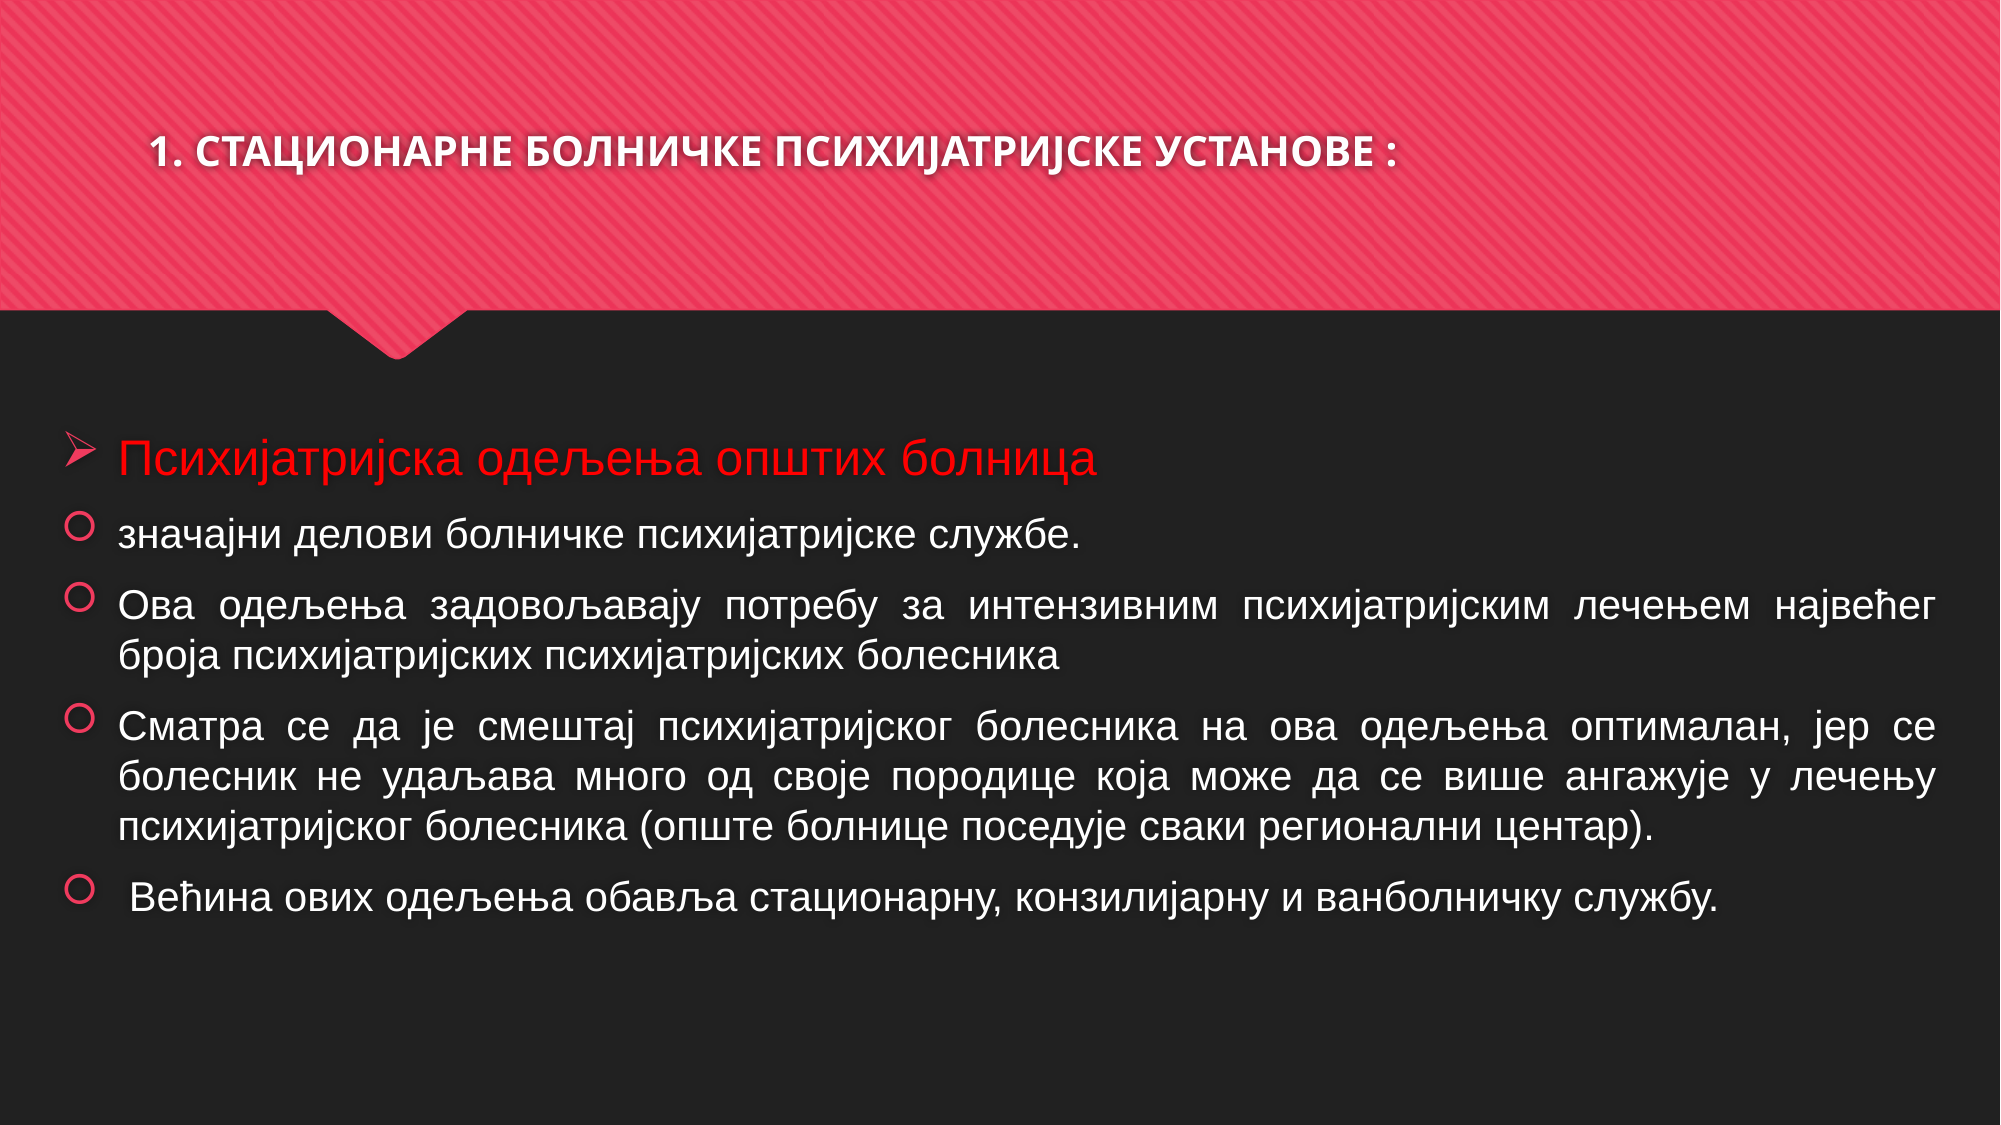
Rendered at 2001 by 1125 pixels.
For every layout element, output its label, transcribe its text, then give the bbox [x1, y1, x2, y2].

list Психијатријска одељења општих болница значајни делови болничке психијатријске службе. Ова одељења задовољавају потребу за интензивним психијатријским лечењем највећег броја психијатријских психијатријских болесника Сматра се да је смештај психијатријског болесника на ова одељења оптималан, јер се болесник не удаљава много од своје породице која може да се више ангажује у лечењу психијатријског болесника (опште болнице поседује сваки регионални центар). Већина ових одељења обавља стационарну, конзилијарну и ванболничку службу. [46, 364, 1953, 1052]
title 1. СТАЦИОНАРНЕ БОЛНИЧКЕ ПСИХИЈАТРИЈСКЕ УСТАНОВЕ : [132, 73, 1868, 233]
